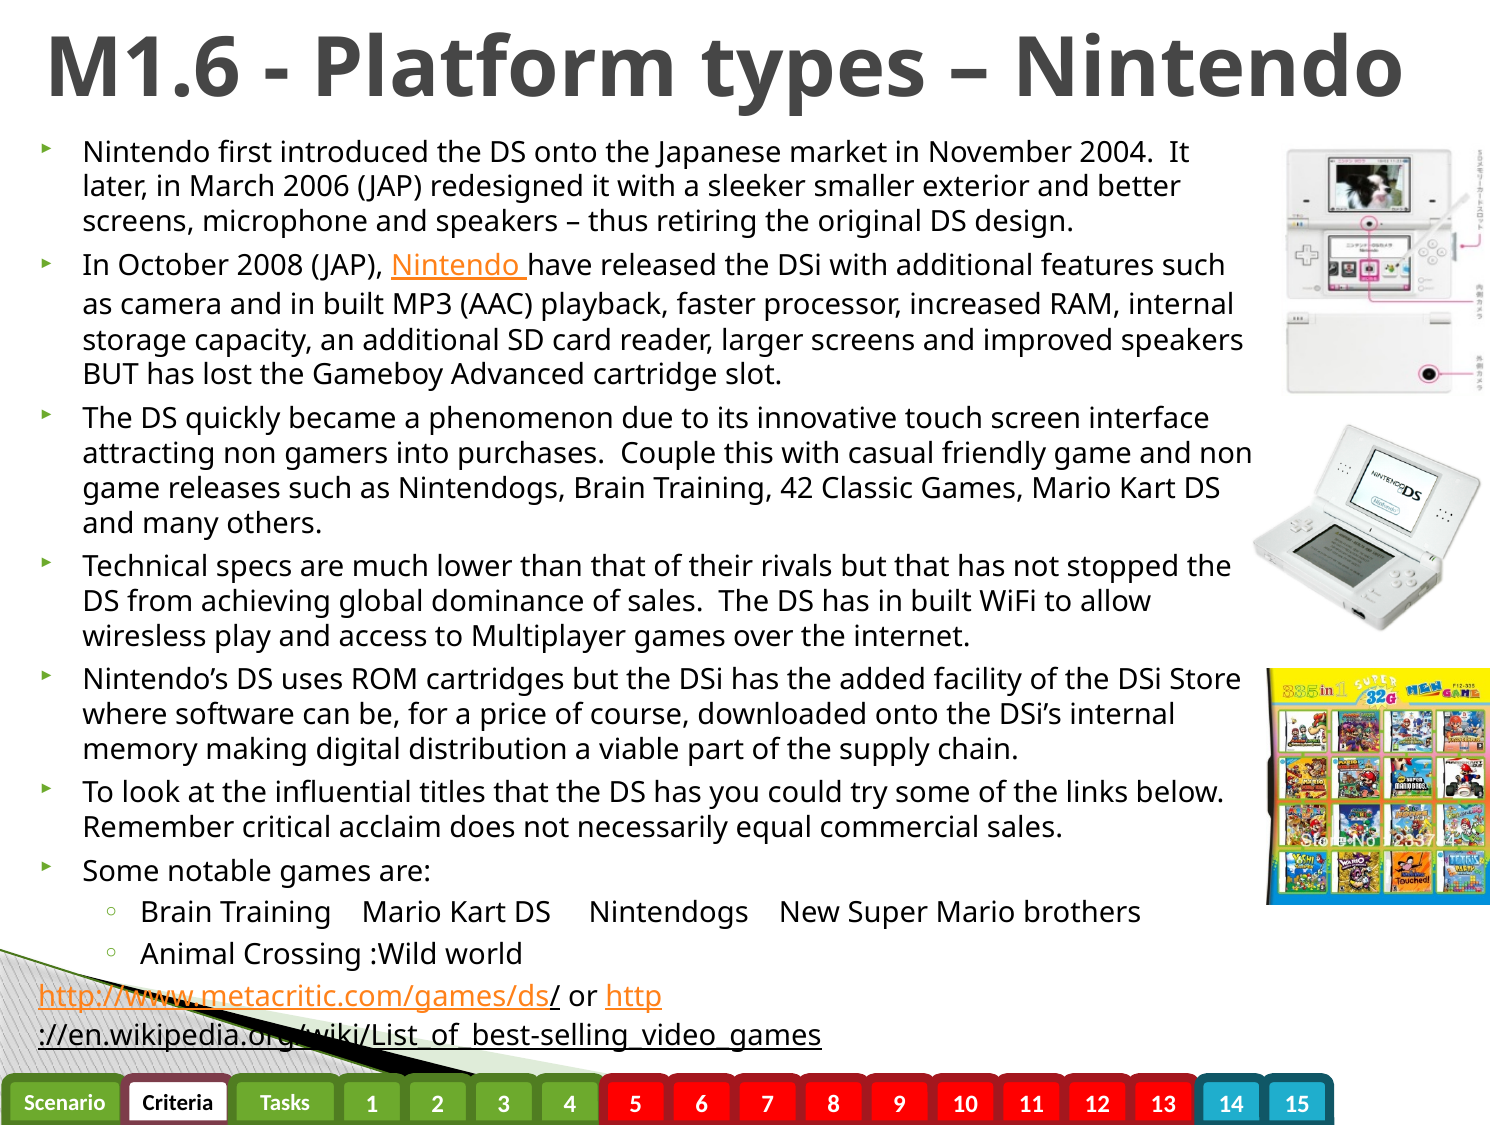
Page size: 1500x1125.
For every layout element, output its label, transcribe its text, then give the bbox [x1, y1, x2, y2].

picture [1281, 143, 1485, 397]
picture [1266, 668, 1490, 906]
text_box M1.6 - Platform types – Nintendo [29, 11, 1483, 114]
list Nintendo first introduced the DS onto the Japanese market in November 2004. It later, in March 2006 (JAP) redesigned it with a sleeker smaller exterior and better screens, microphone and speakers – thus retiring the original DS design. In October 2008 (JAP), Nintendo have released the DSi with additional features such as camera and in built MP3 (AAC) playback, faster processor, increased RAM, internal storage capacity, an additional SD card reader, larger screens and improved speakers BUT has lost the Gameboy Advanced cartridge slot. The DS quickly became a phenomenon due to its innovative touch screen interface attracting non gamers into purchases. Couple this with casual friendly game and non game releases such as Nintendogs, Brain Training, 42 Classic Games, Mario Kart DS and many others. Technical specs are much lower than that of their rivals but that has not stopped the DS from achieving global dominance of sales. The DS has in built WiFi to allow wiresless play and access to Multiplayer games over the internet. Nintendo’s DS uses ROM cartridges but the DSi has the added facility of the DSi Store where software can be, for a price of course, downloaded onto the DSi’s internal memory making digital distribution a viable part of the supply chain. To look at the influential titles that the DS has you could try some of the links below. Remember critical acclaim does not necessarily equal commercial sales. Some notable games are: Brain Training Mario Kart DS Nintendogs New Super Mario brothers Animal Crossing :Wild world http://www.metacritic.com/games/ds/ or http://en.wikipedia.org/wiki/List_of_best-selling_video_games [23, 125, 1270, 1047]
picture [1249, 420, 1485, 634]
